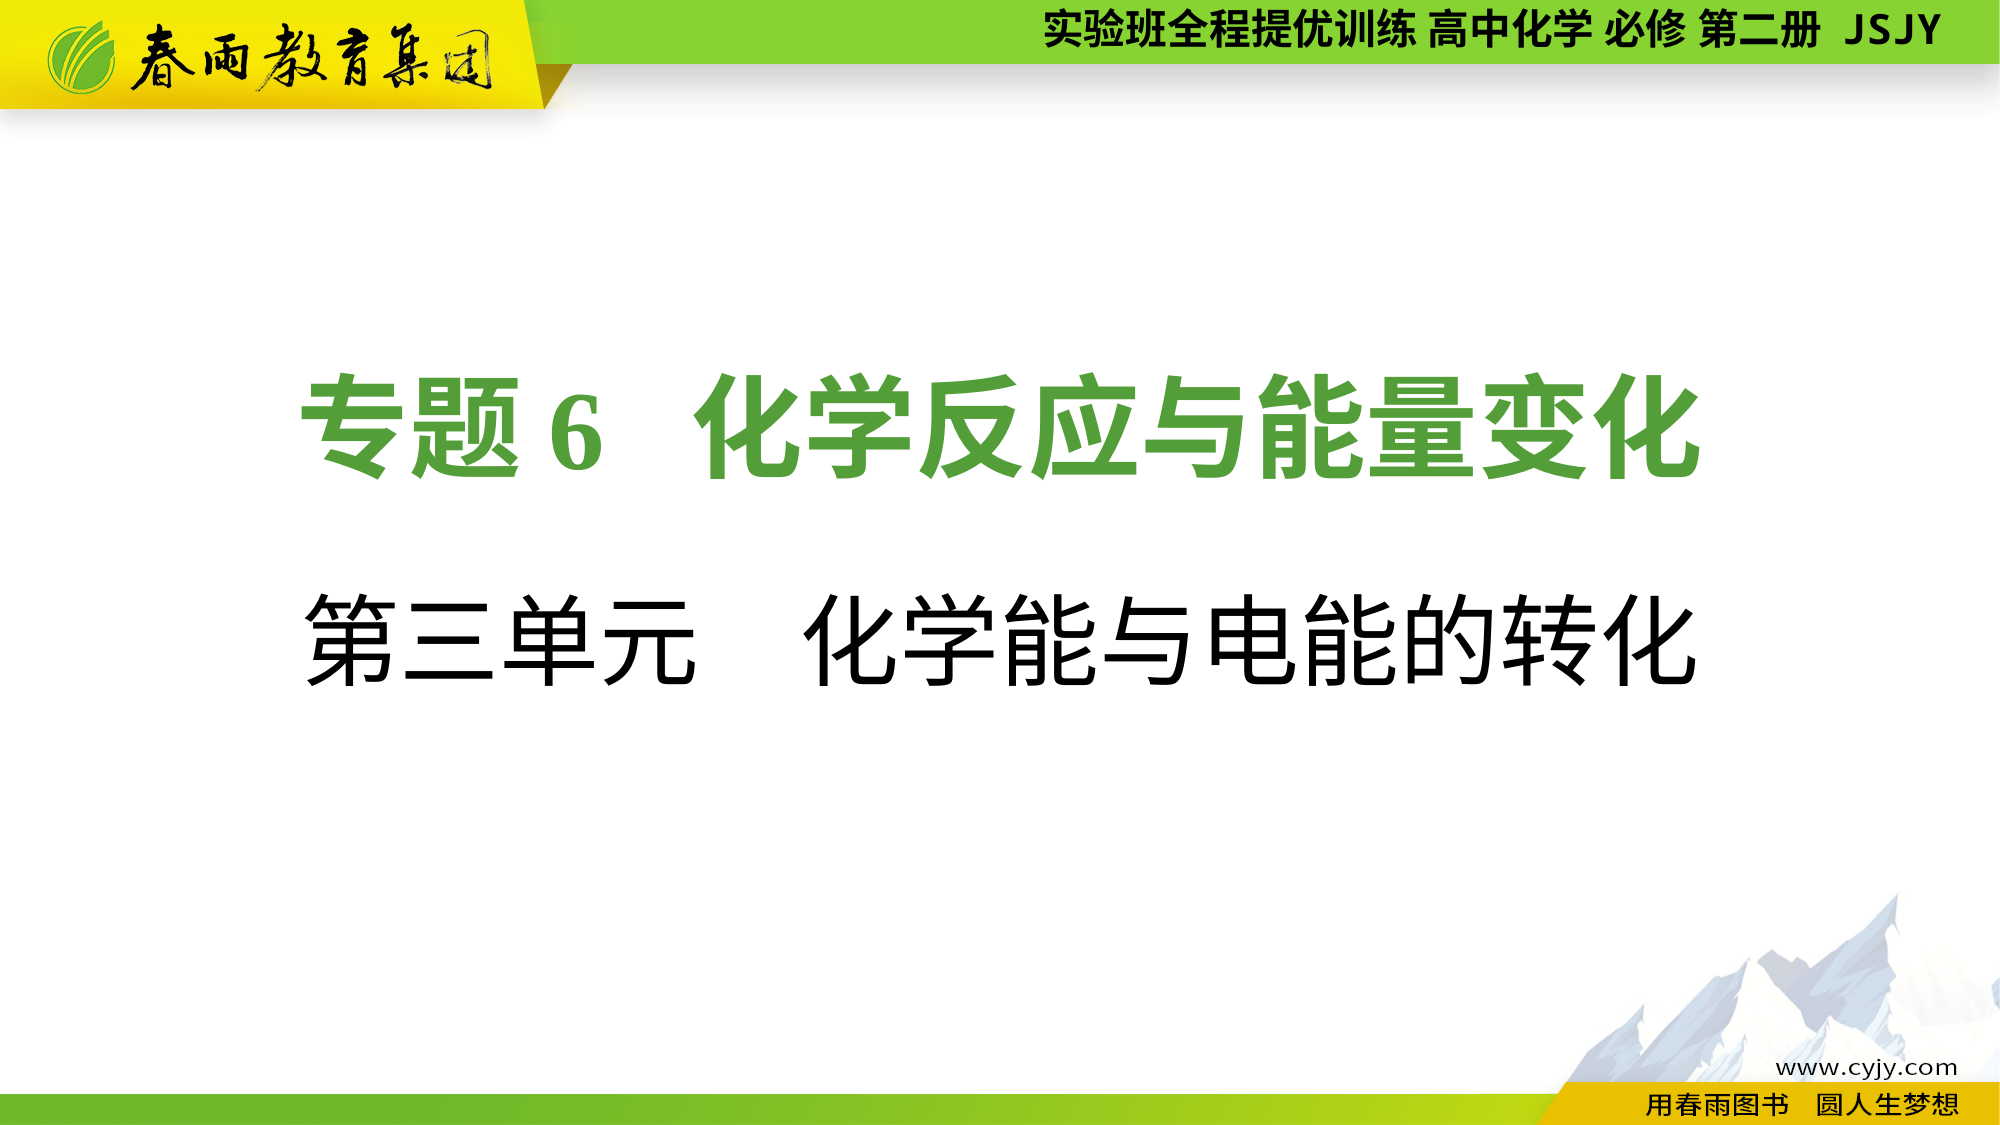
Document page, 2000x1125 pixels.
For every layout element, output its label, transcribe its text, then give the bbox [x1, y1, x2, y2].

text_box 第三单元 化学能与电能的转化 [54, 511, 1946, 706]
text_box 专题6 化学反应与能量变化 [54, 282, 1946, 500]
picture [0, 0, 2000, 1125]
